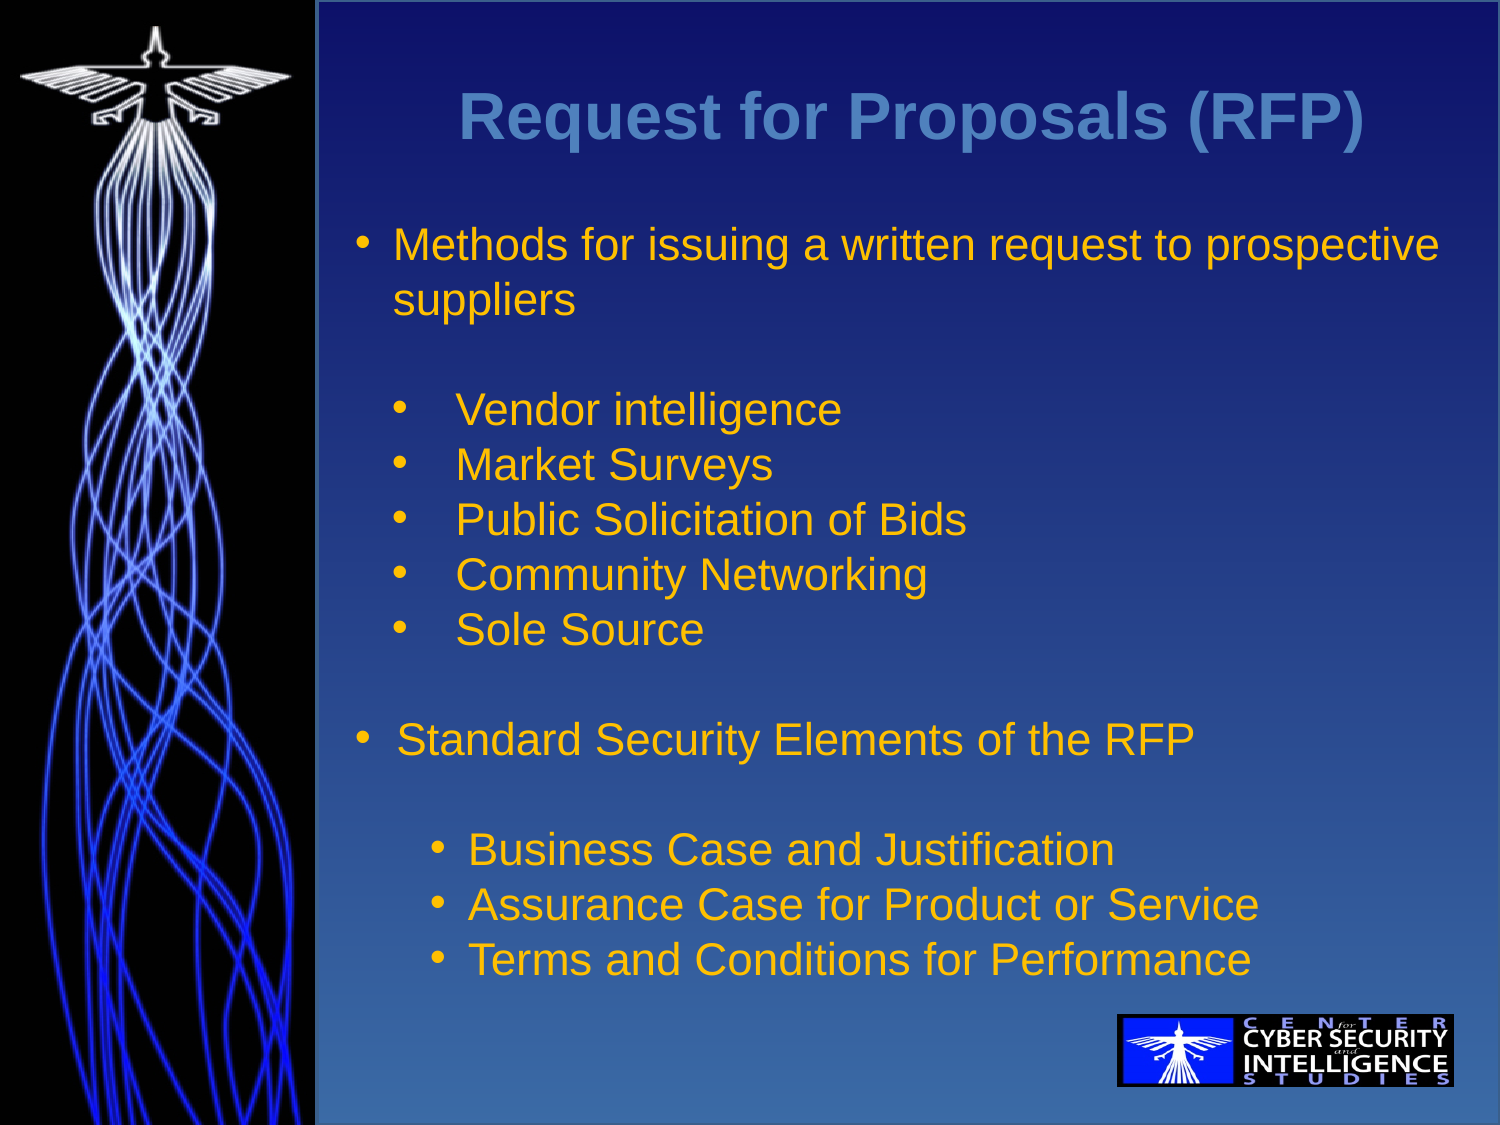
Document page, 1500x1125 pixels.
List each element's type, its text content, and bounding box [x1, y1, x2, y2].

text_box [317, 0, 1500, 1125]
text_box Methods for issuing a written request to prospective suppliers Vendor intelligence Market Surveys Public Solicitation of Bids Community Networking Sole Source Standard Security Elements of the RFP Business Case and Justification Assurance Case for Product or Service Terms and Conditions for Performance [338, 206, 1463, 919]
picture [0, 0, 316, 1125]
title Request for Proposals (RFP) [362, 62, 1463, 163]
picture [1117, 1013, 1455, 1087]
